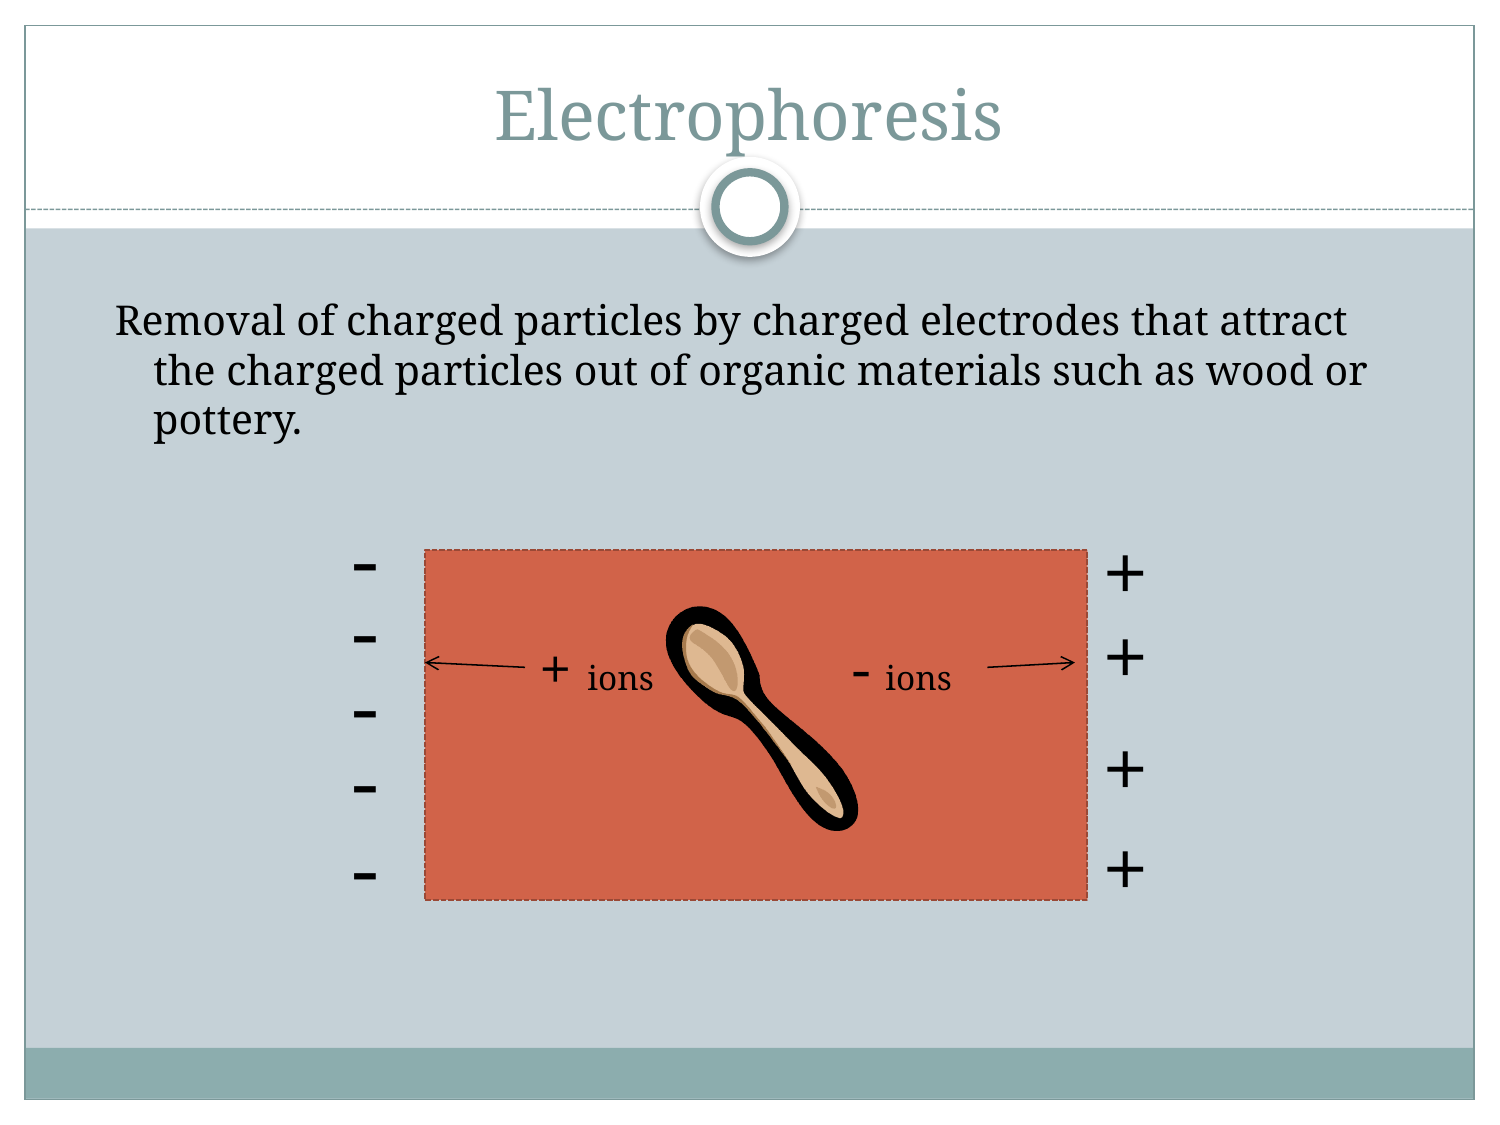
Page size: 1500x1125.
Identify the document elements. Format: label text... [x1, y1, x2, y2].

title Electrophoresis [49, 37, 1450, 162]
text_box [987, 662, 1076, 669]
text_box [424, 549, 1087, 901]
text_box - [337, 837, 413, 924]
picture [662, 599, 866, 838]
text_box - [337, 721, 413, 837]
text_box - ions [871, 624, 988, 710]
text_box - [337, 500, 413, 571]
text_box + [1087, 824, 1163, 924]
text_box + [1087, 512, 1163, 596]
text_box - [337, 646, 413, 721]
text_box + ions [524, 624, 655, 710]
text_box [424, 662, 526, 669]
text_box + [1087, 708, 1163, 824]
text_box + [1087, 596, 1163, 708]
text_box - [337, 571, 413, 646]
list Removal of charged particles by charged electrodes that attract the charged particles out of organic materials such as wood or pottery. [99, 287, 1388, 450]
